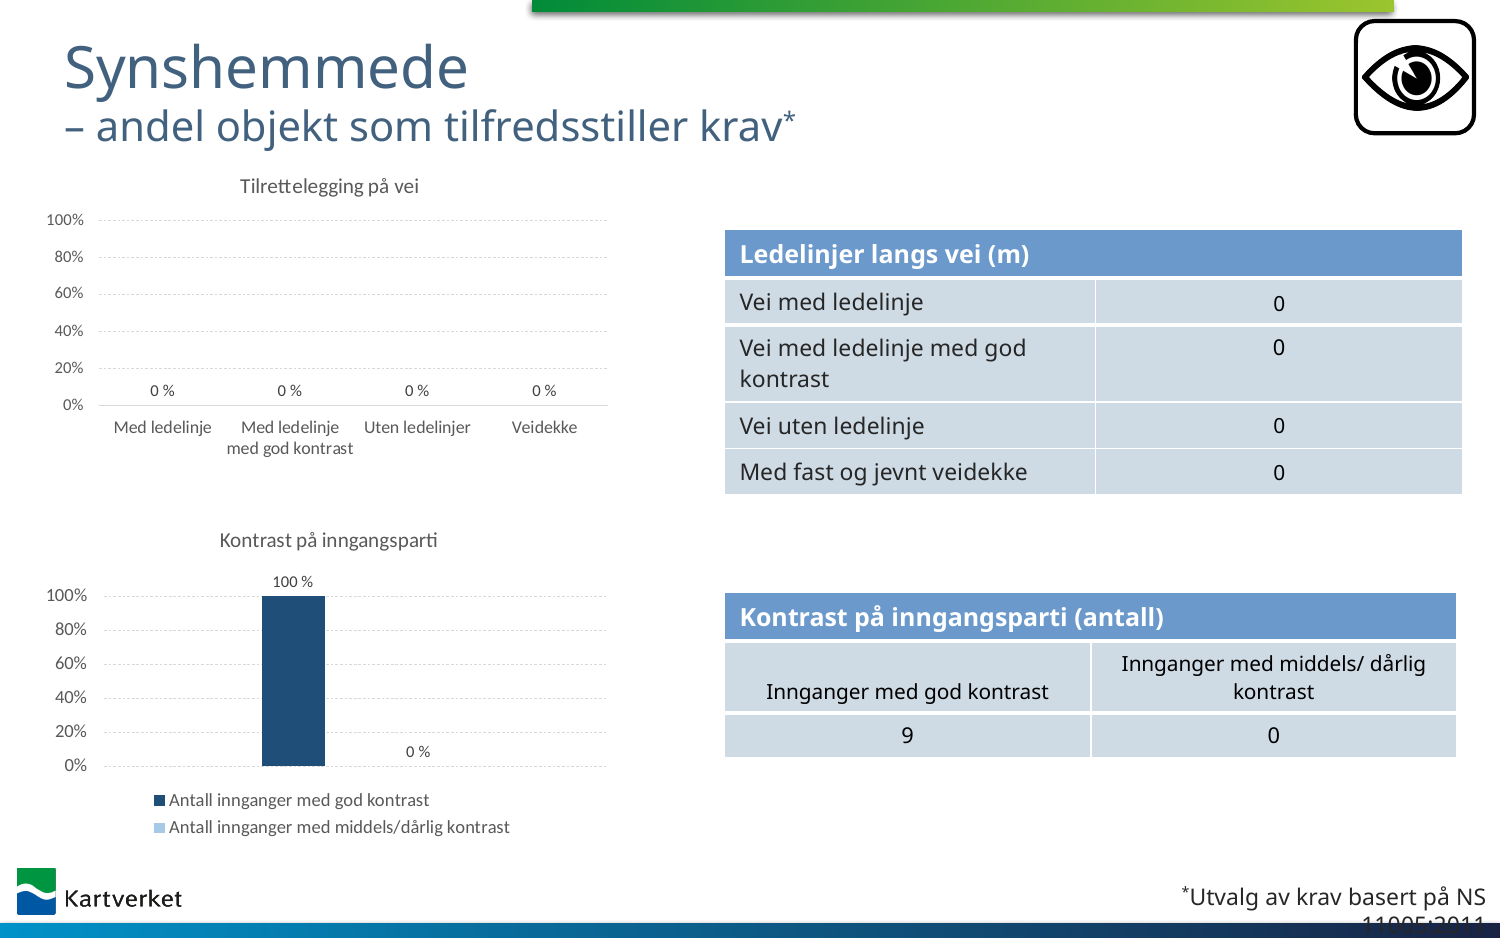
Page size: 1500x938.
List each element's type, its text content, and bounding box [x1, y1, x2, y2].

table_cell Innganger med middels/ dårlig kontrast [1092, 643, 1456, 711]
text_box *Utvalg av krav basert på NS 11005:2011 [1068, 873, 1500, 938]
table_cell Vei med ledelinje med god kontrast [725, 327, 1095, 401]
table_header Kontrast på inngangsparti (antall) [725, 593, 1456, 639]
table_cell 0 [1096, 280, 1462, 323]
picture [41, 166, 618, 492]
table_cell Med fast og jevnt veidekke [725, 449, 1095, 494]
table_cell 0 [1096, 327, 1462, 401]
picture [41, 520, 617, 846]
table_header Ledelinjer langs vei (m) [725, 230, 1462, 276]
table_cell 9 [725, 715, 1090, 757]
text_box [1355, 20, 1475, 134]
text_box Synshemmede – andel objekt som tilfredsstiller krav* [49, 24, 1431, 158]
table_cell 0 [1092, 715, 1456, 757]
table_cell Innganger med god kontrast [725, 643, 1090, 711]
table_cell 0 [1096, 403, 1462, 448]
table_cell Vei med ledelinje [725, 280, 1095, 323]
table_cell Vei uten ledelinje [725, 403, 1095, 448]
table_cell 0 [1096, 449, 1462, 494]
